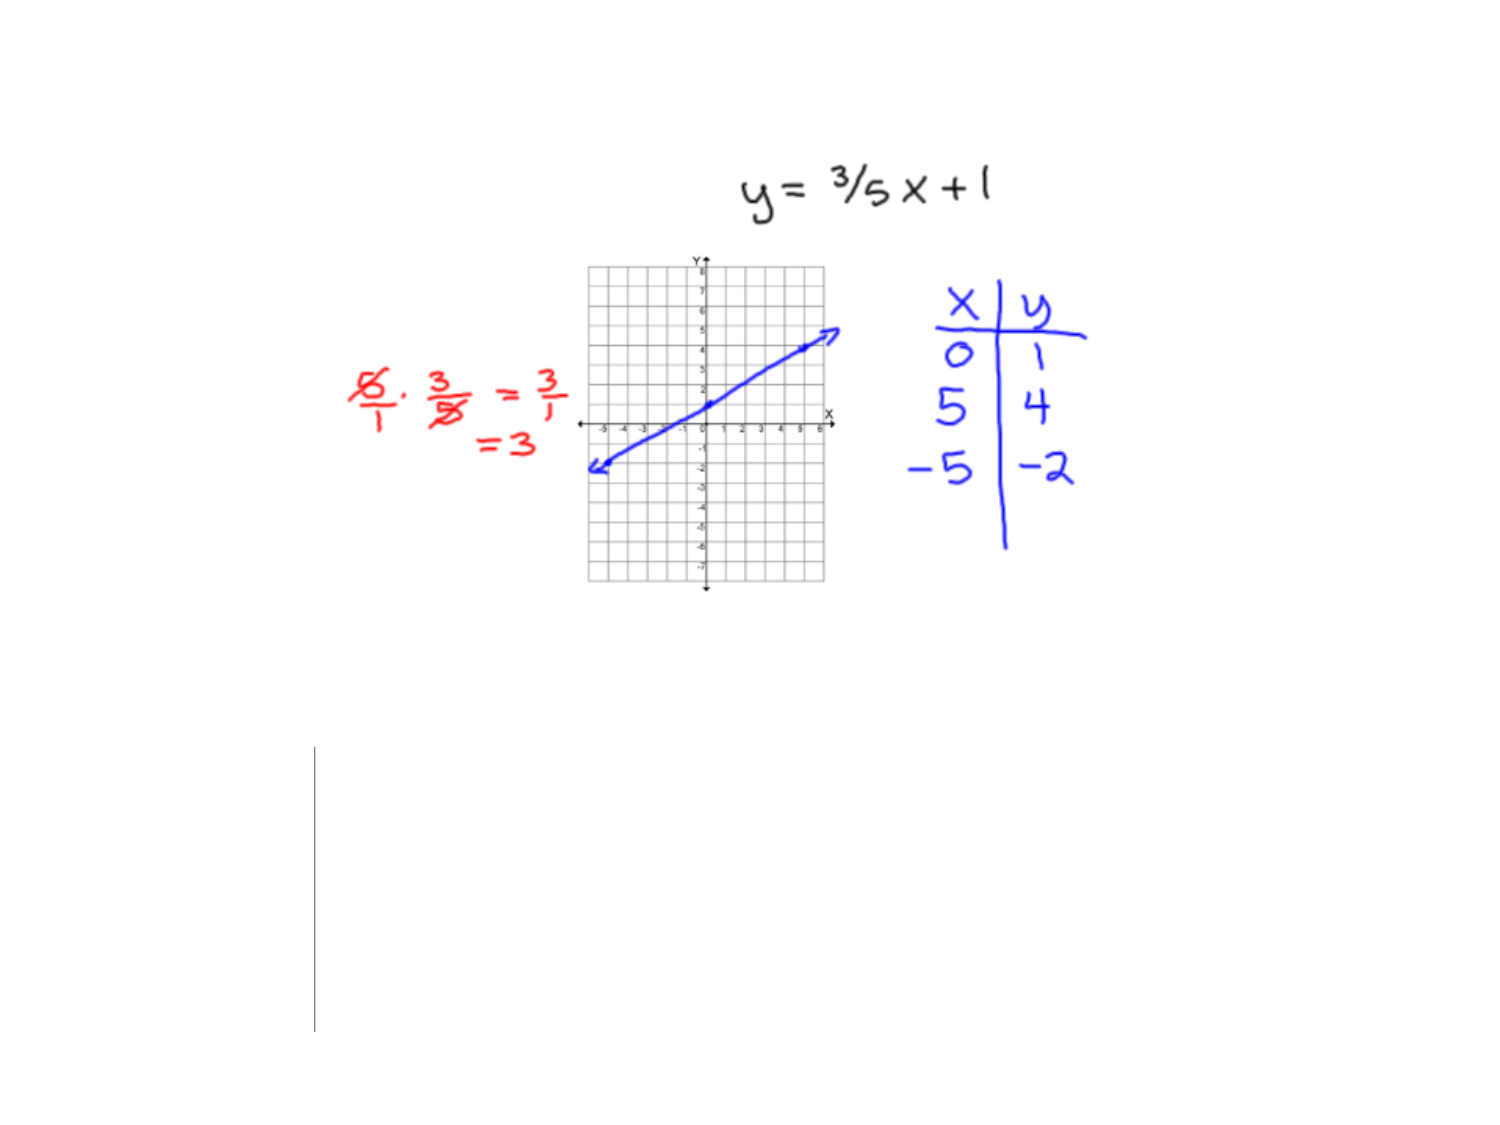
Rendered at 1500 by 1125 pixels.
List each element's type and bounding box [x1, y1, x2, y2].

picture [314, 93, 1186, 1032]
